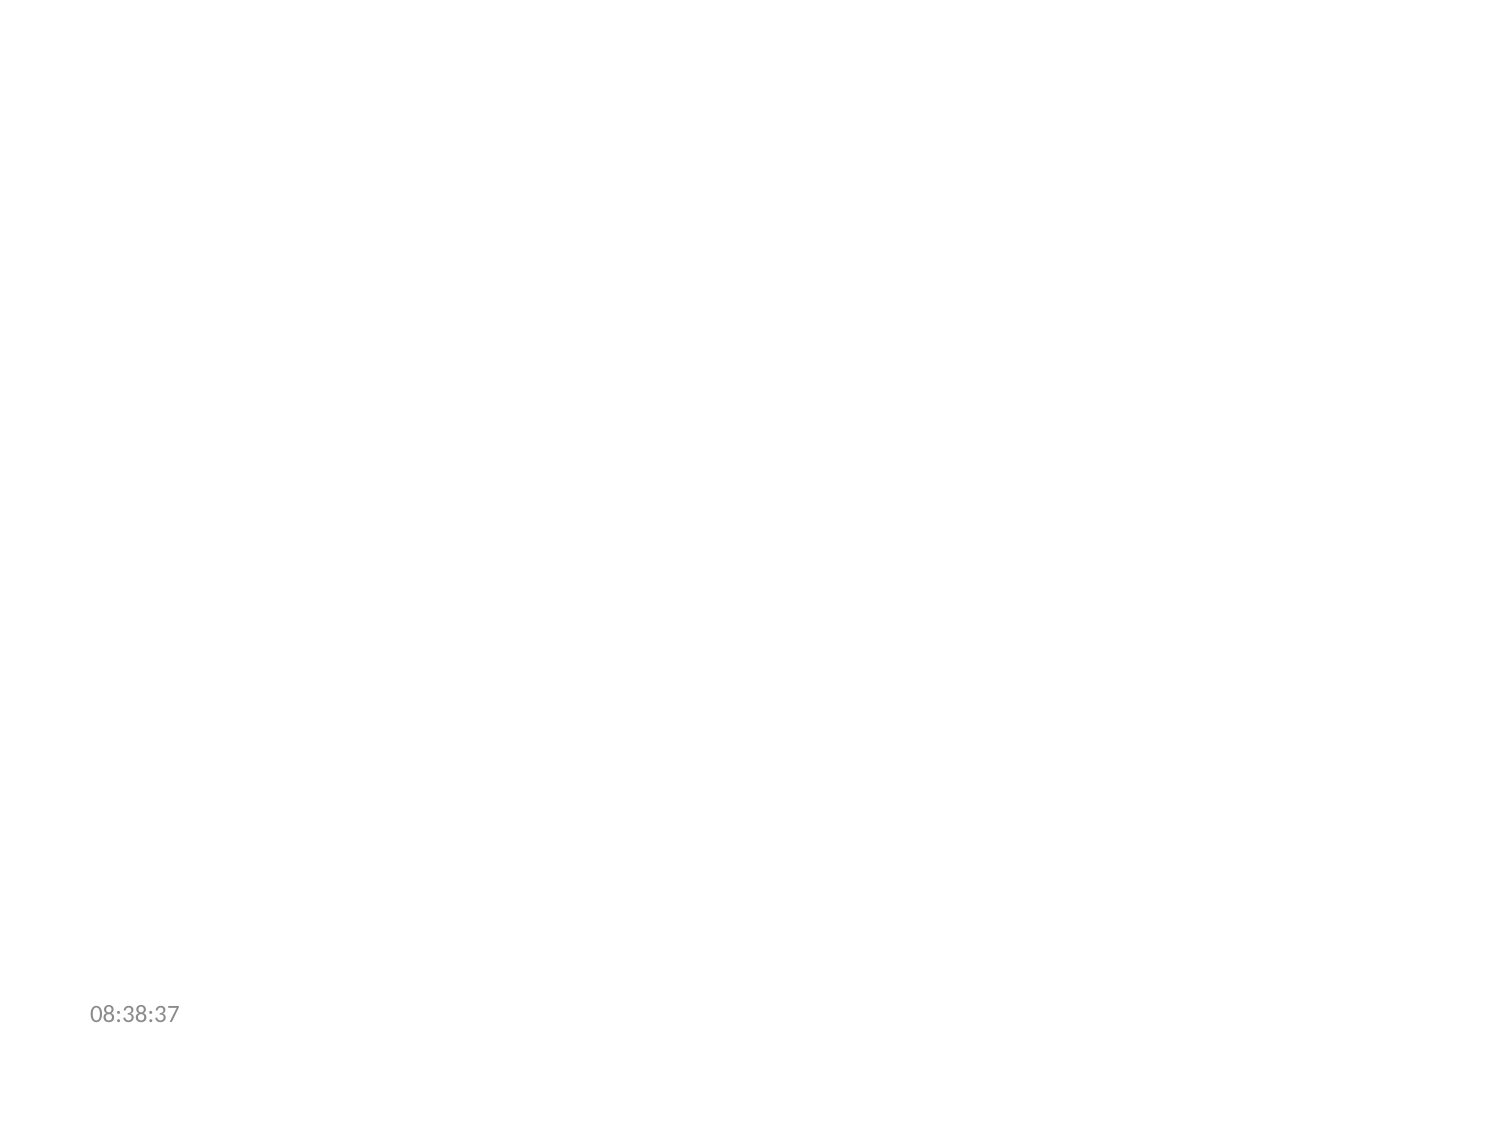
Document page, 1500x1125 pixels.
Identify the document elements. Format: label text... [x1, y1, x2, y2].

text_box 15:35:09 [75, 982, 425, 1043]
